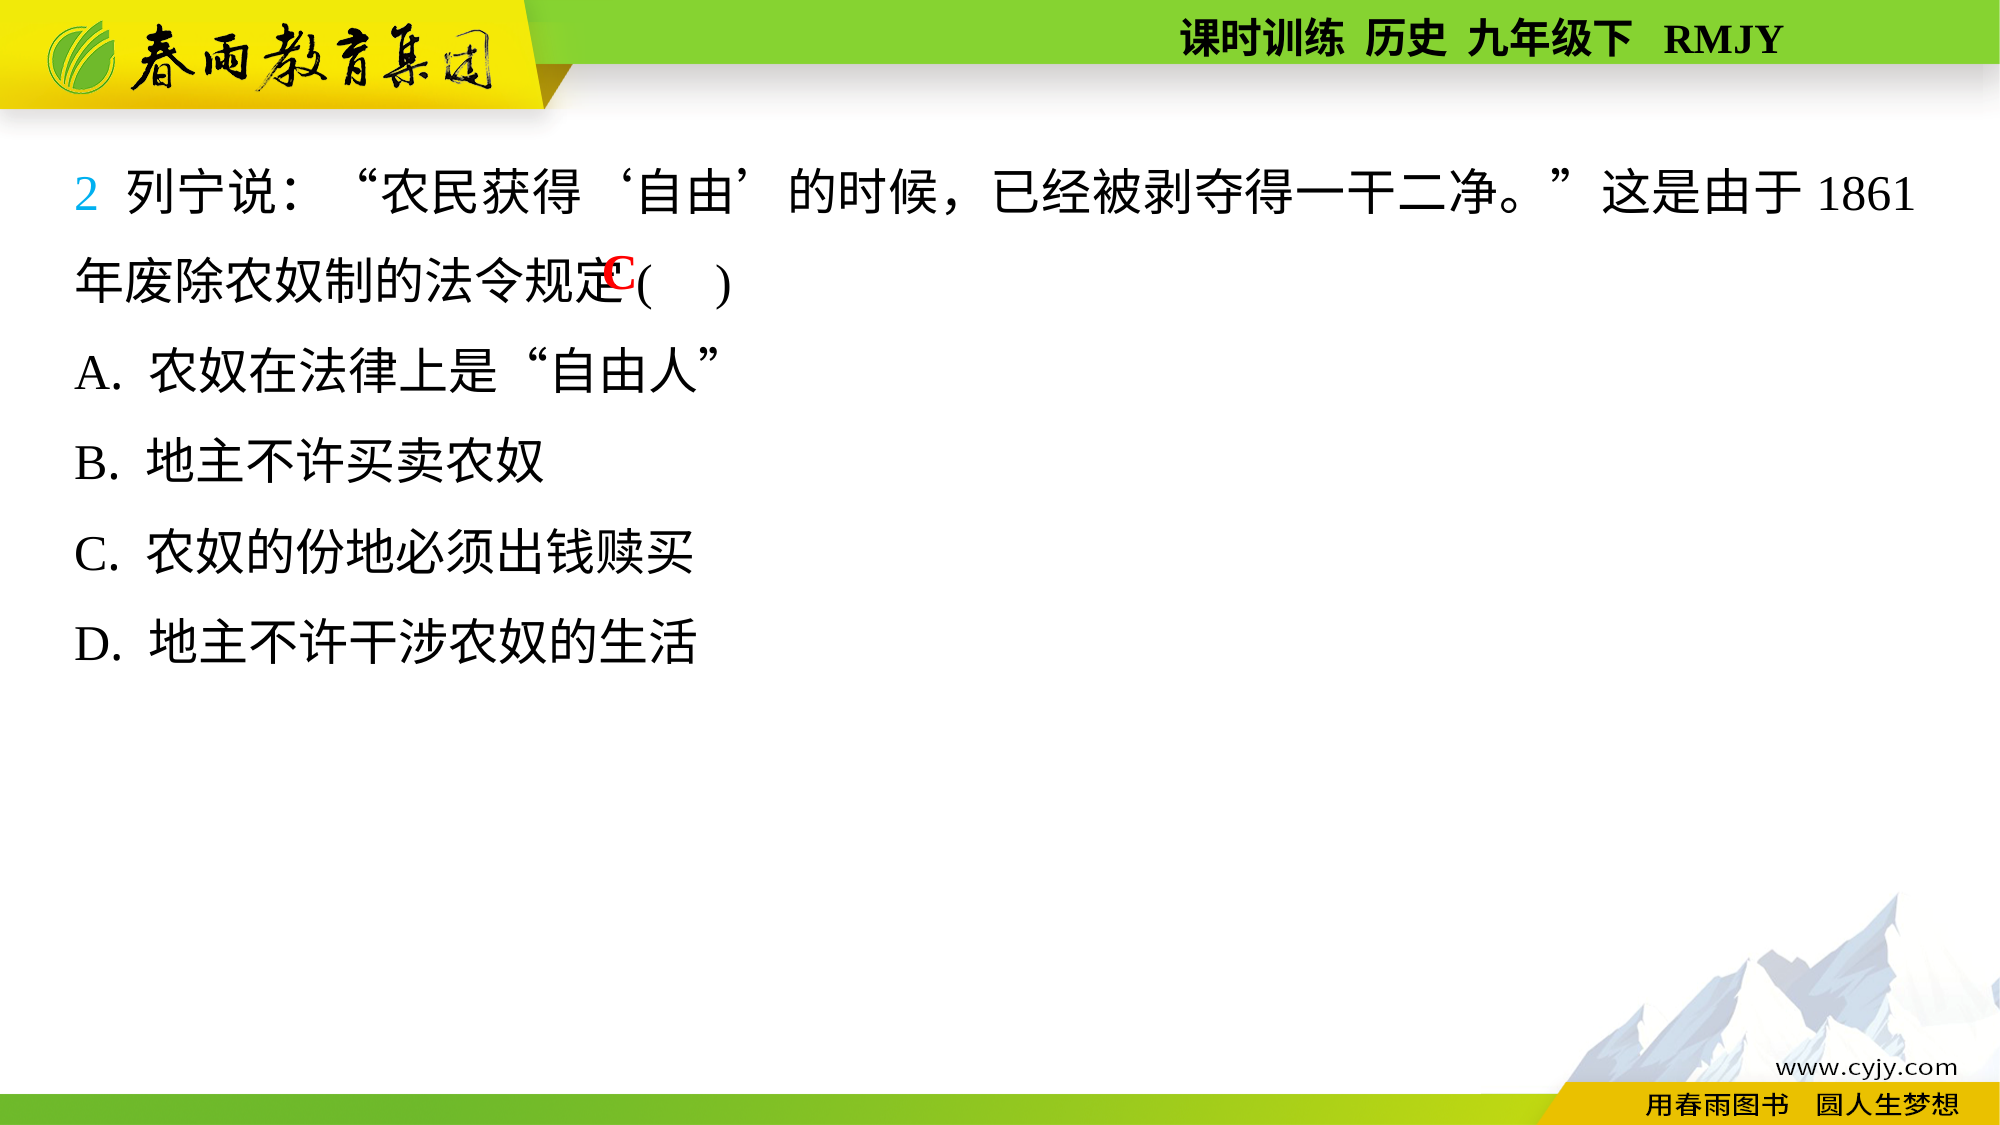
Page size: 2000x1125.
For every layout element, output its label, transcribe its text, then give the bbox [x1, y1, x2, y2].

list 2 列宁说：“农民获得‘自由’的时候，已经被剥夺得一干二净。”这是由于1861年废除农奴制的法令规定( ) A. 农奴在法律上是“自由人” B. 地主不许买卖农奴 C. 农奴的份地必须出钱赎买 D. 地主不许干涉农奴的生活 [59, 122, 1944, 763]
text_box C [586, 231, 653, 307]
picture [0, 0, 2000, 1125]
